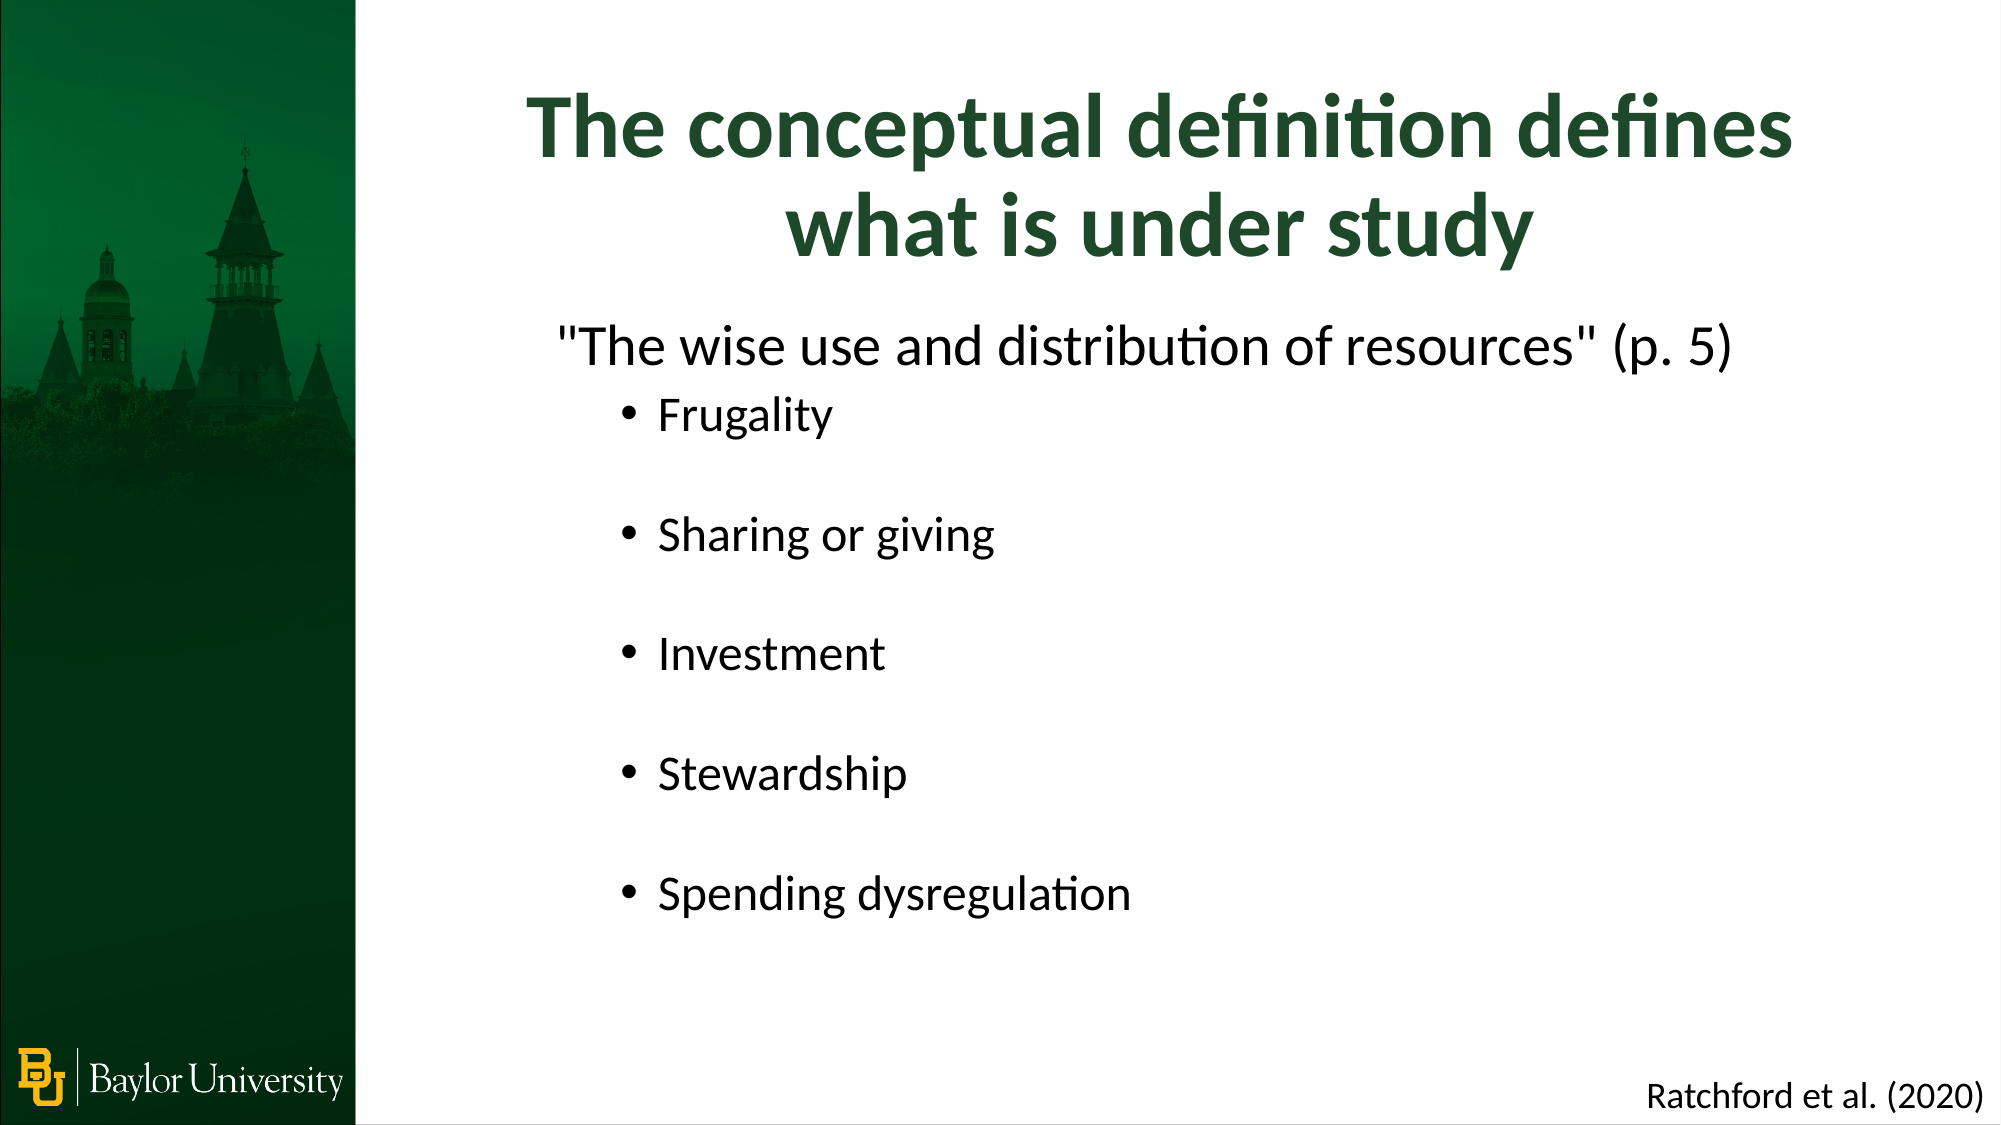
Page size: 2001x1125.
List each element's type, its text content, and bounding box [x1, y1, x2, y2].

text_box "The wise use and distribution of resources" (p. 5) Frugality Sharing or giving Investment Stewardship Spending dysregulation [530, 307, 1760, 1065]
text_box Ratchford et al. (2020) [1602, 1063, 2000, 1124]
text_box The conceptual definition defines what is under study [412, 71, 1910, 216]
picture [0, 0, 2001, 1125]
